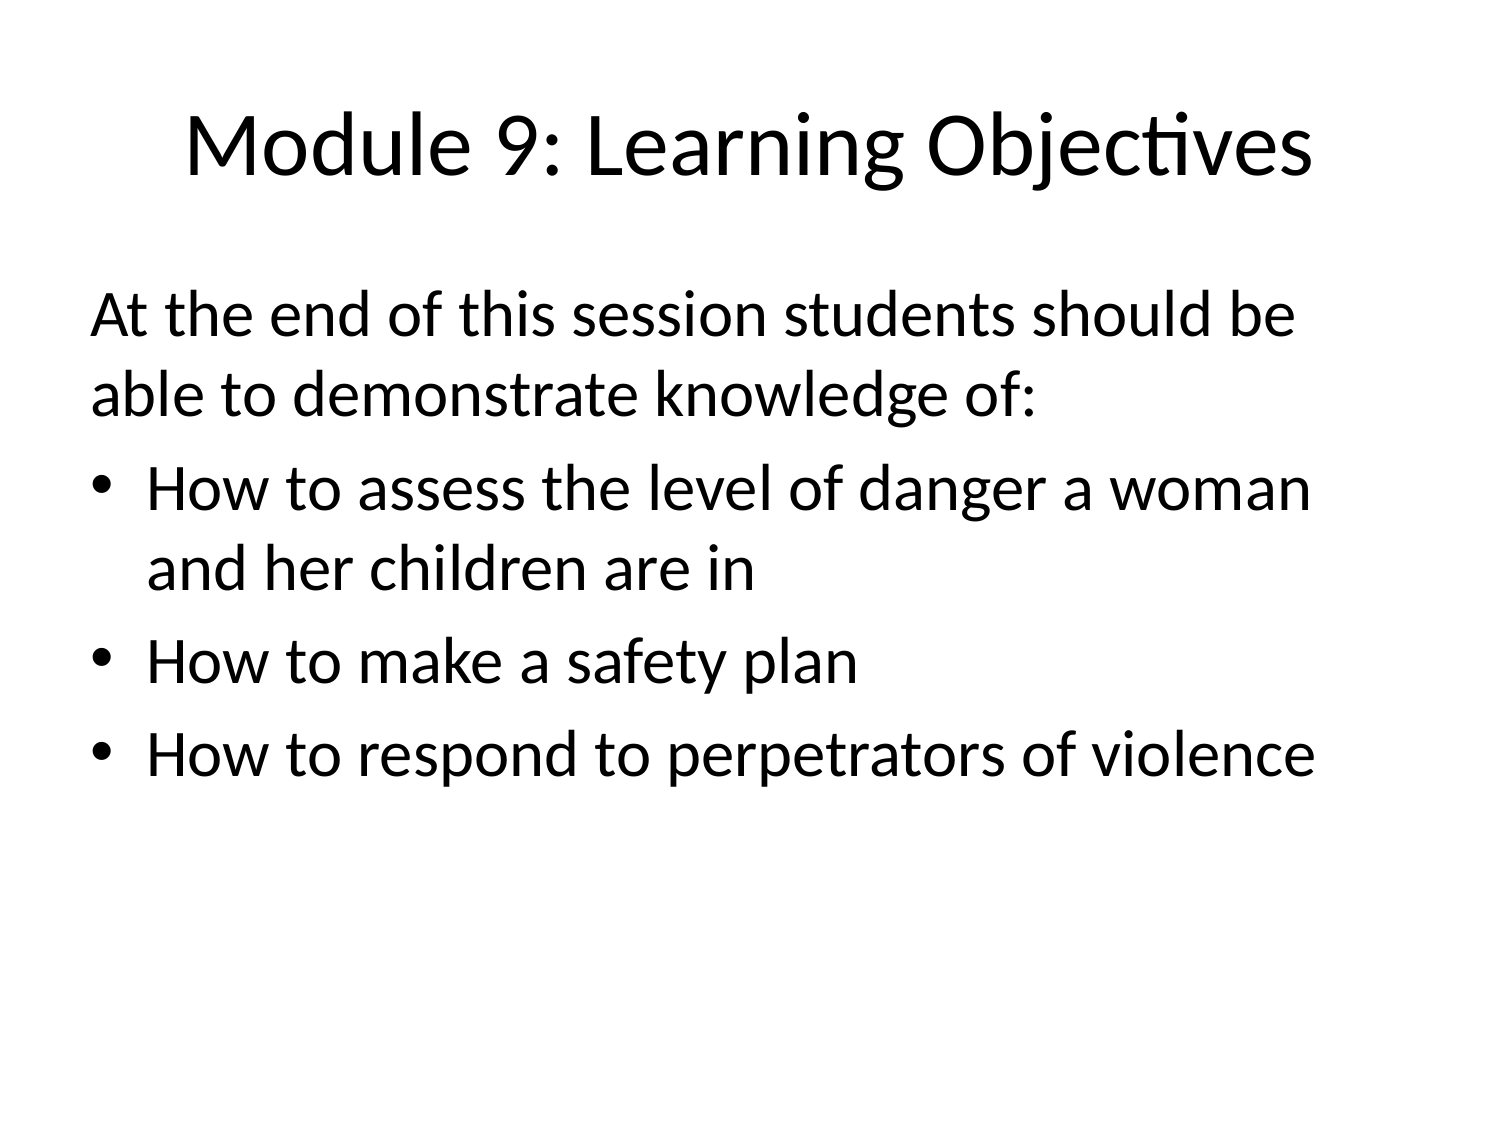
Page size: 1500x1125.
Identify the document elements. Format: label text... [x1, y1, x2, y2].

list At the end of this session students should be able to demonstrate knowledge of: How to assess the level of danger a woman and her children are in How to make a safety plan How to respond to perpetrators of violence [75, 262, 1425, 1005]
title Module 9: Learning Objectives [75, 45, 1425, 233]
